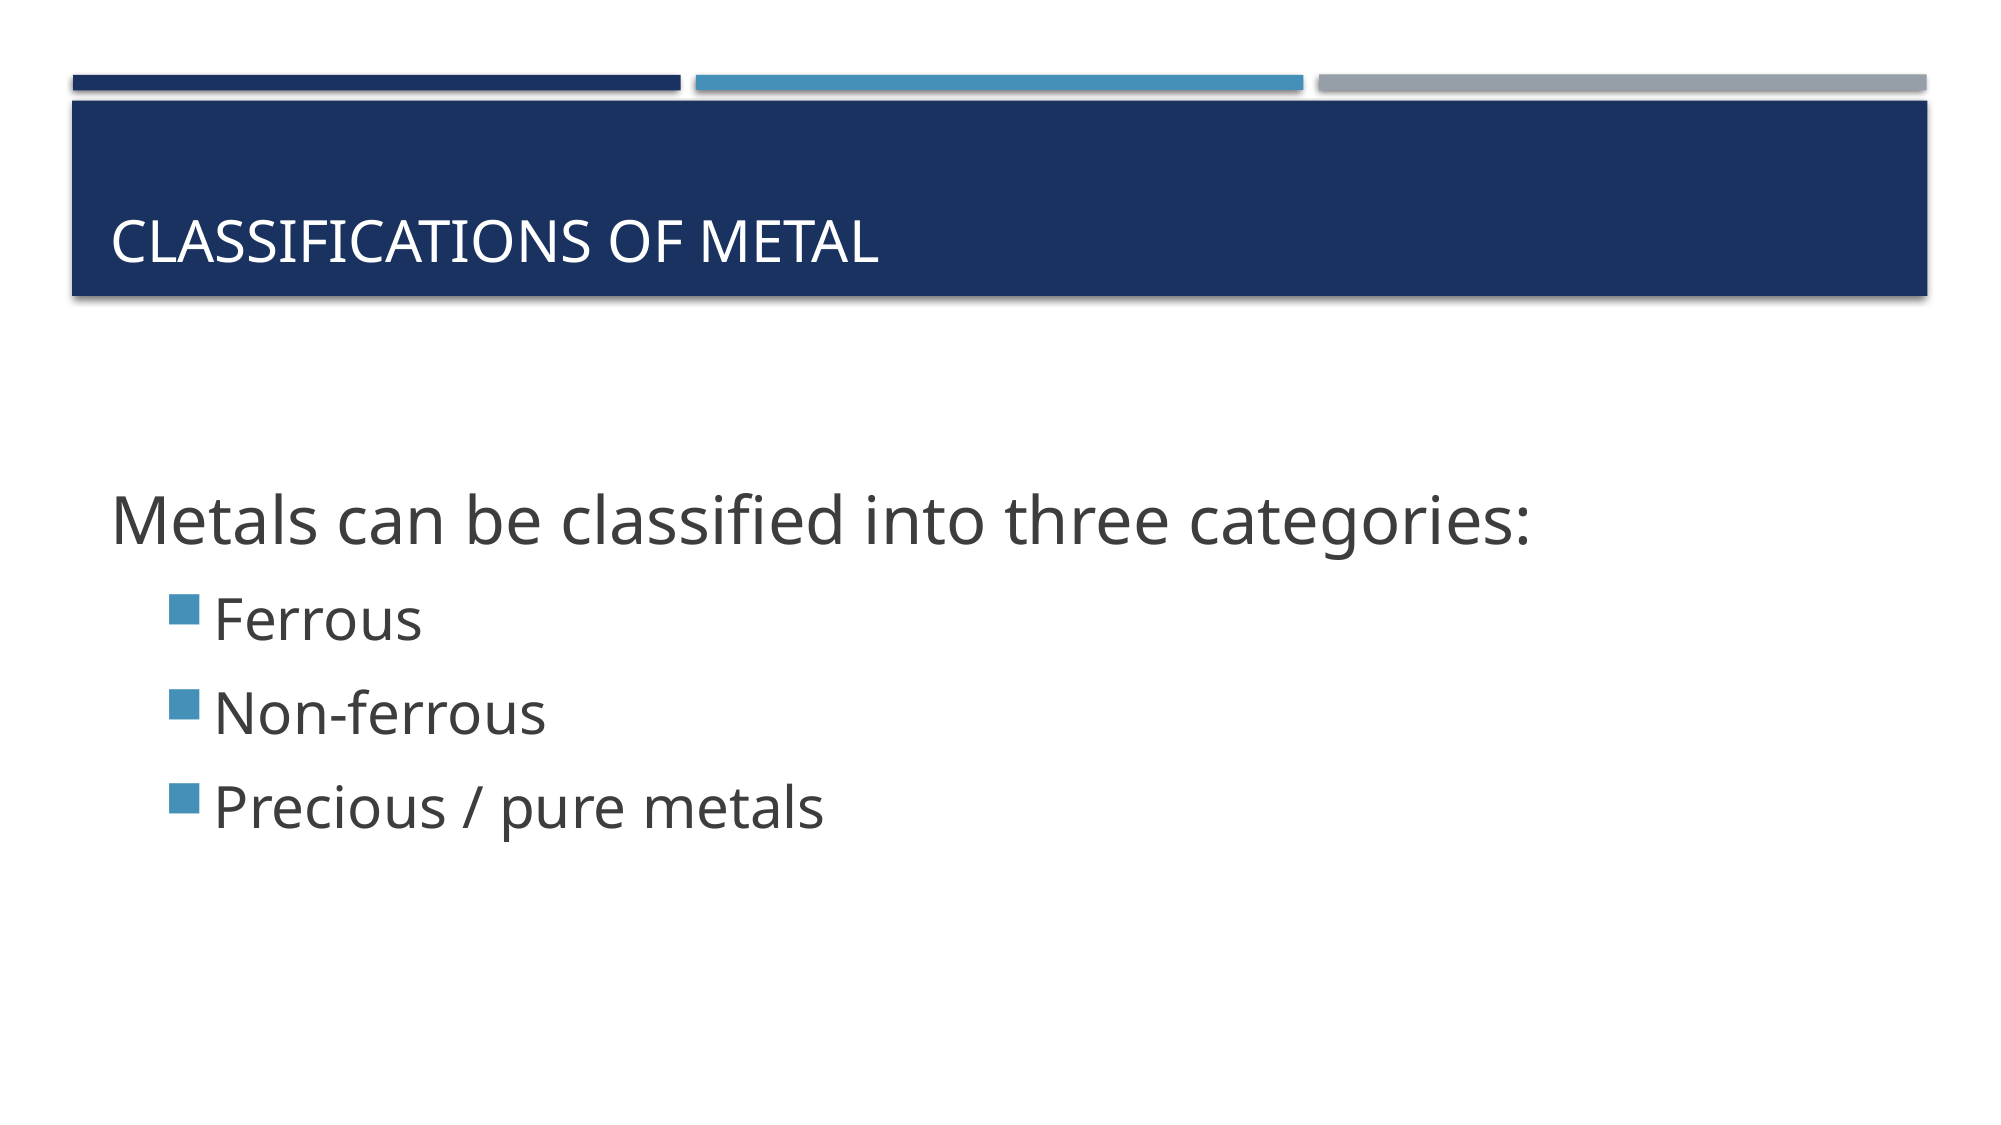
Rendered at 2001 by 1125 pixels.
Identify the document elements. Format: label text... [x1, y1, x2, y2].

list Metals can be classified into three categories: Ferrous Non-ferrous Precious / pure metals [95, 357, 1905, 962]
title Classifications of Metal [95, 115, 1905, 282]
